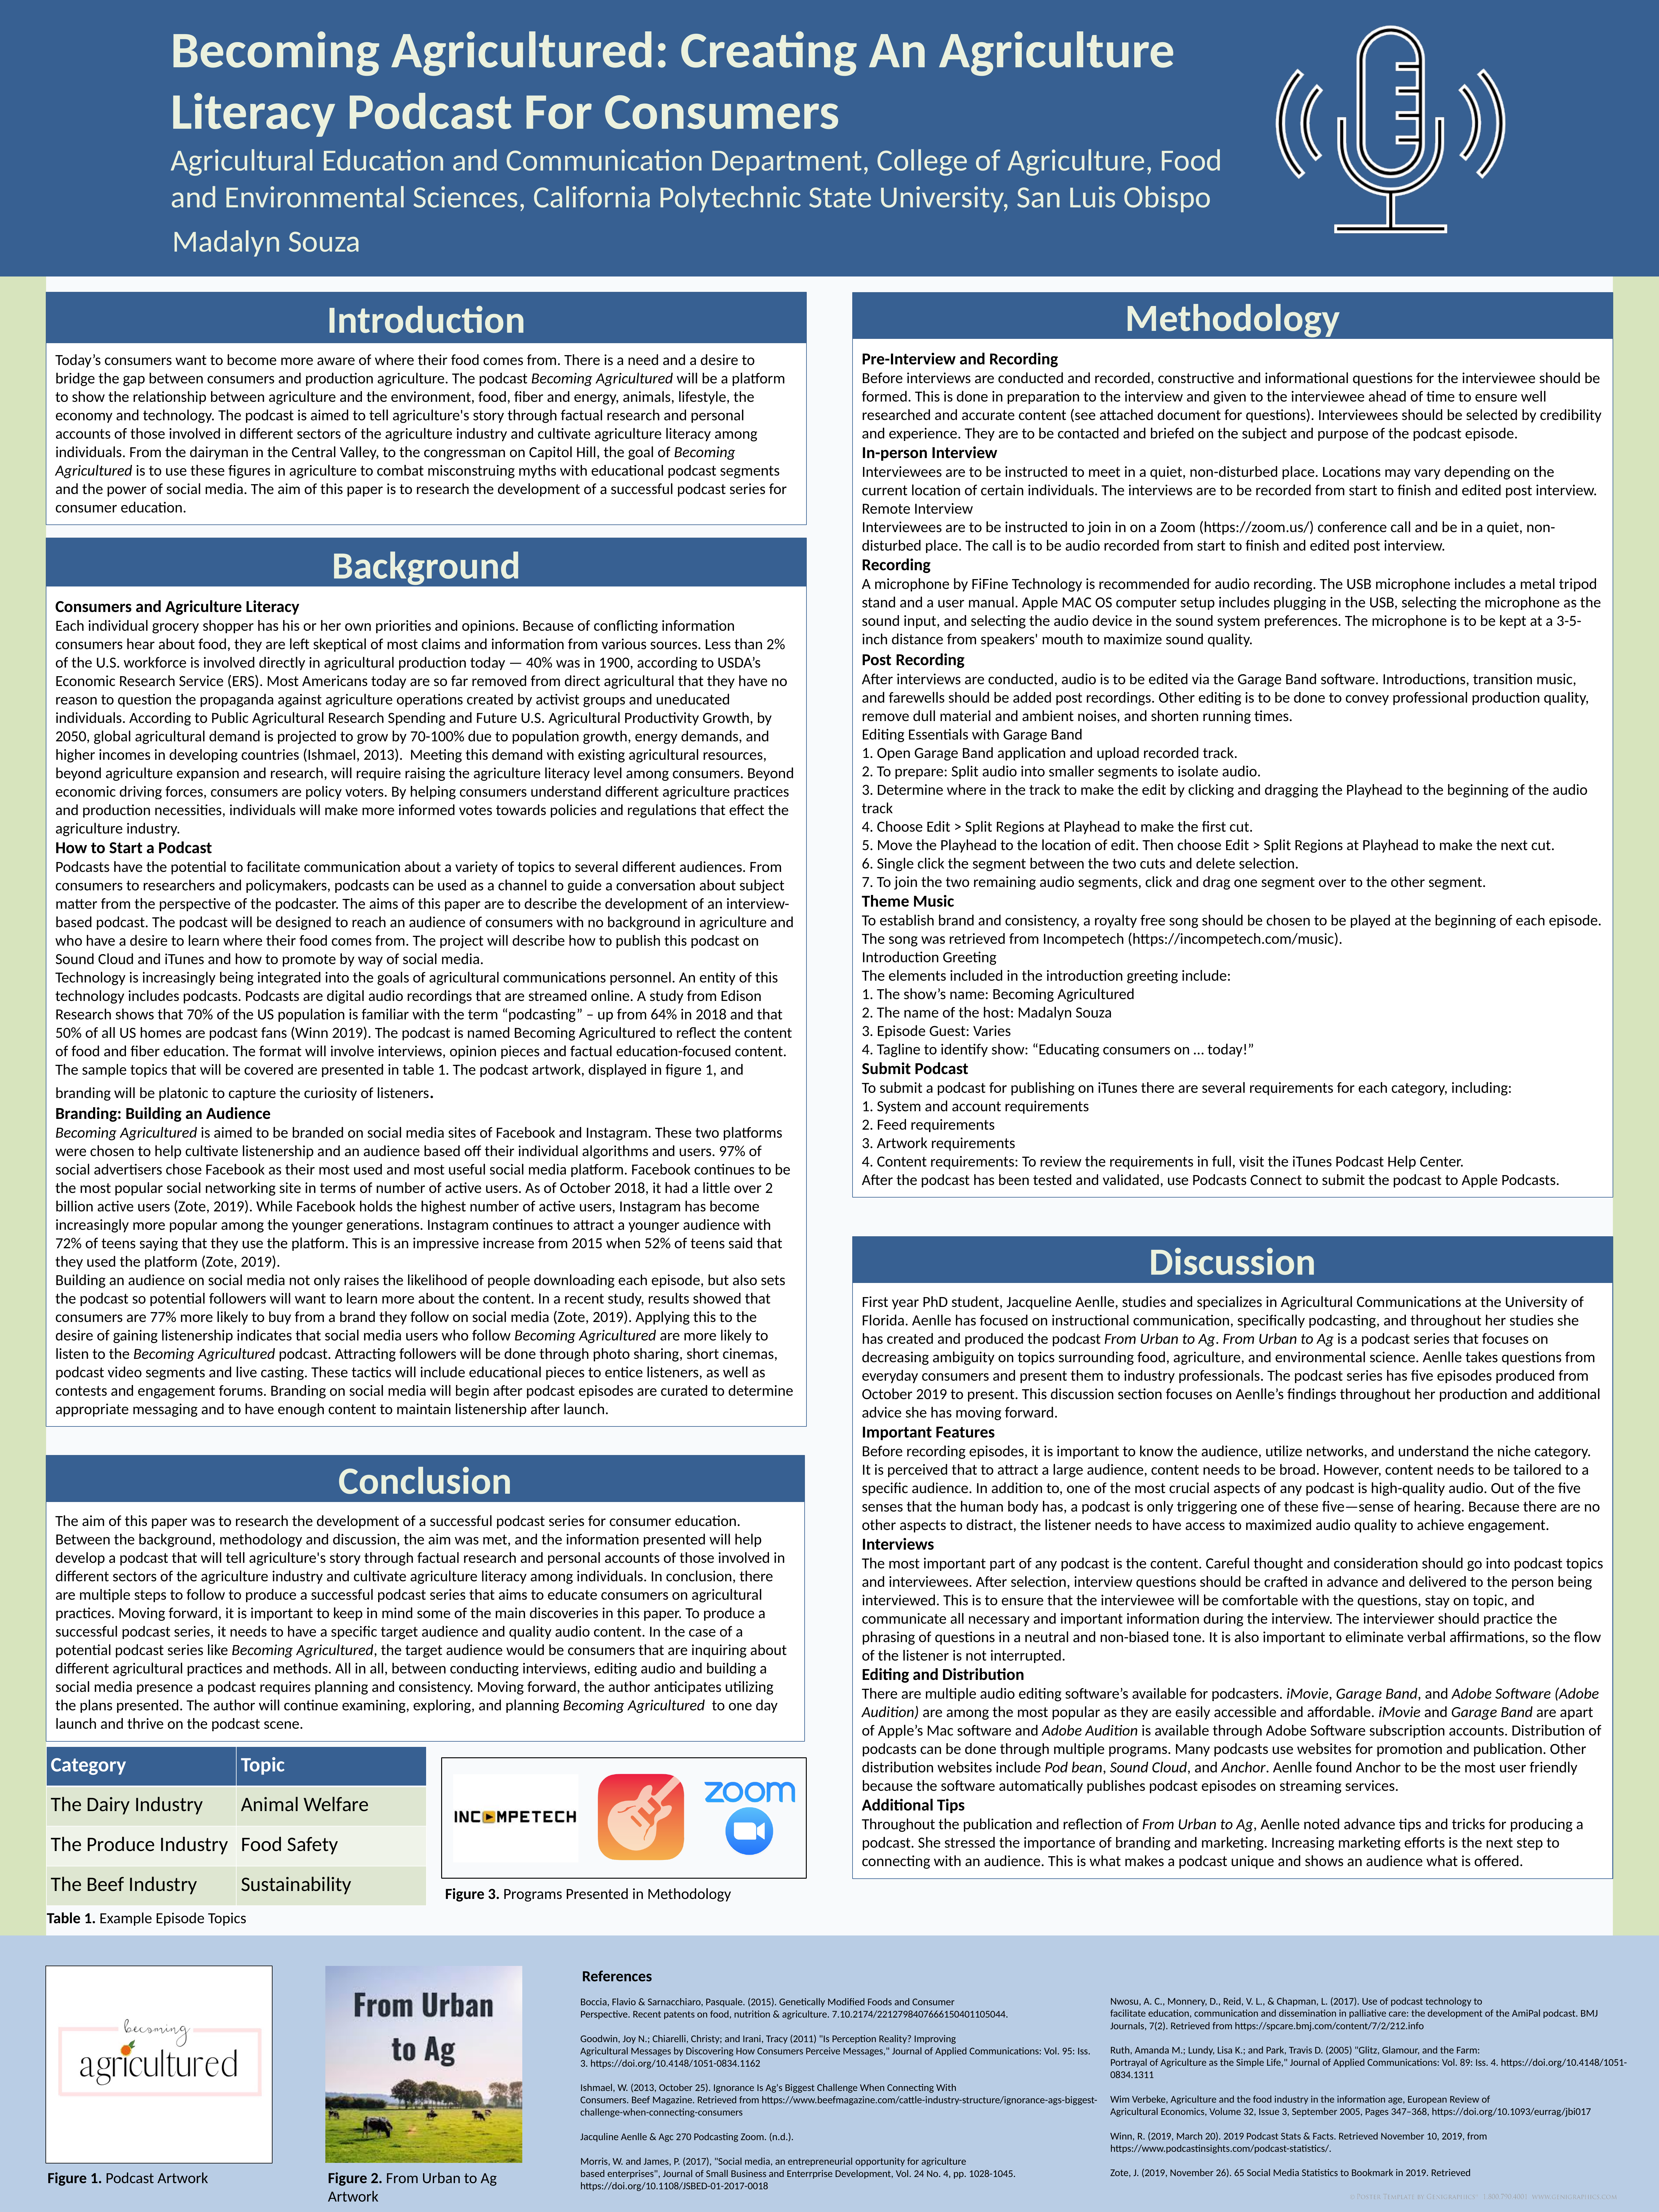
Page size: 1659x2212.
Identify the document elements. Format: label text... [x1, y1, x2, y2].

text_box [852, 1236, 1613, 1885]
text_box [46, 292, 807, 527]
picture [325, 1966, 522, 2163]
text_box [576, 1963, 1636, 2204]
text_box [441, 1757, 807, 1879]
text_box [853, 292, 1613, 1214]
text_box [42, 1966, 272, 2189]
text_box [453, 1770, 795, 1866]
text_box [46, 537, 807, 1440]
text_box Figure 2. From Urban to Ag Artwork [323, 2166, 505, 2207]
picture [1244, 0, 1538, 281]
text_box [161, 0, 1242, 234]
text_box Madalyn Souza [120, 219, 414, 260]
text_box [42, 1746, 427, 1929]
text_box Figure 3. Programs Presented in Methodology [441, 1881, 736, 1904]
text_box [46, 1455, 805, 1744]
